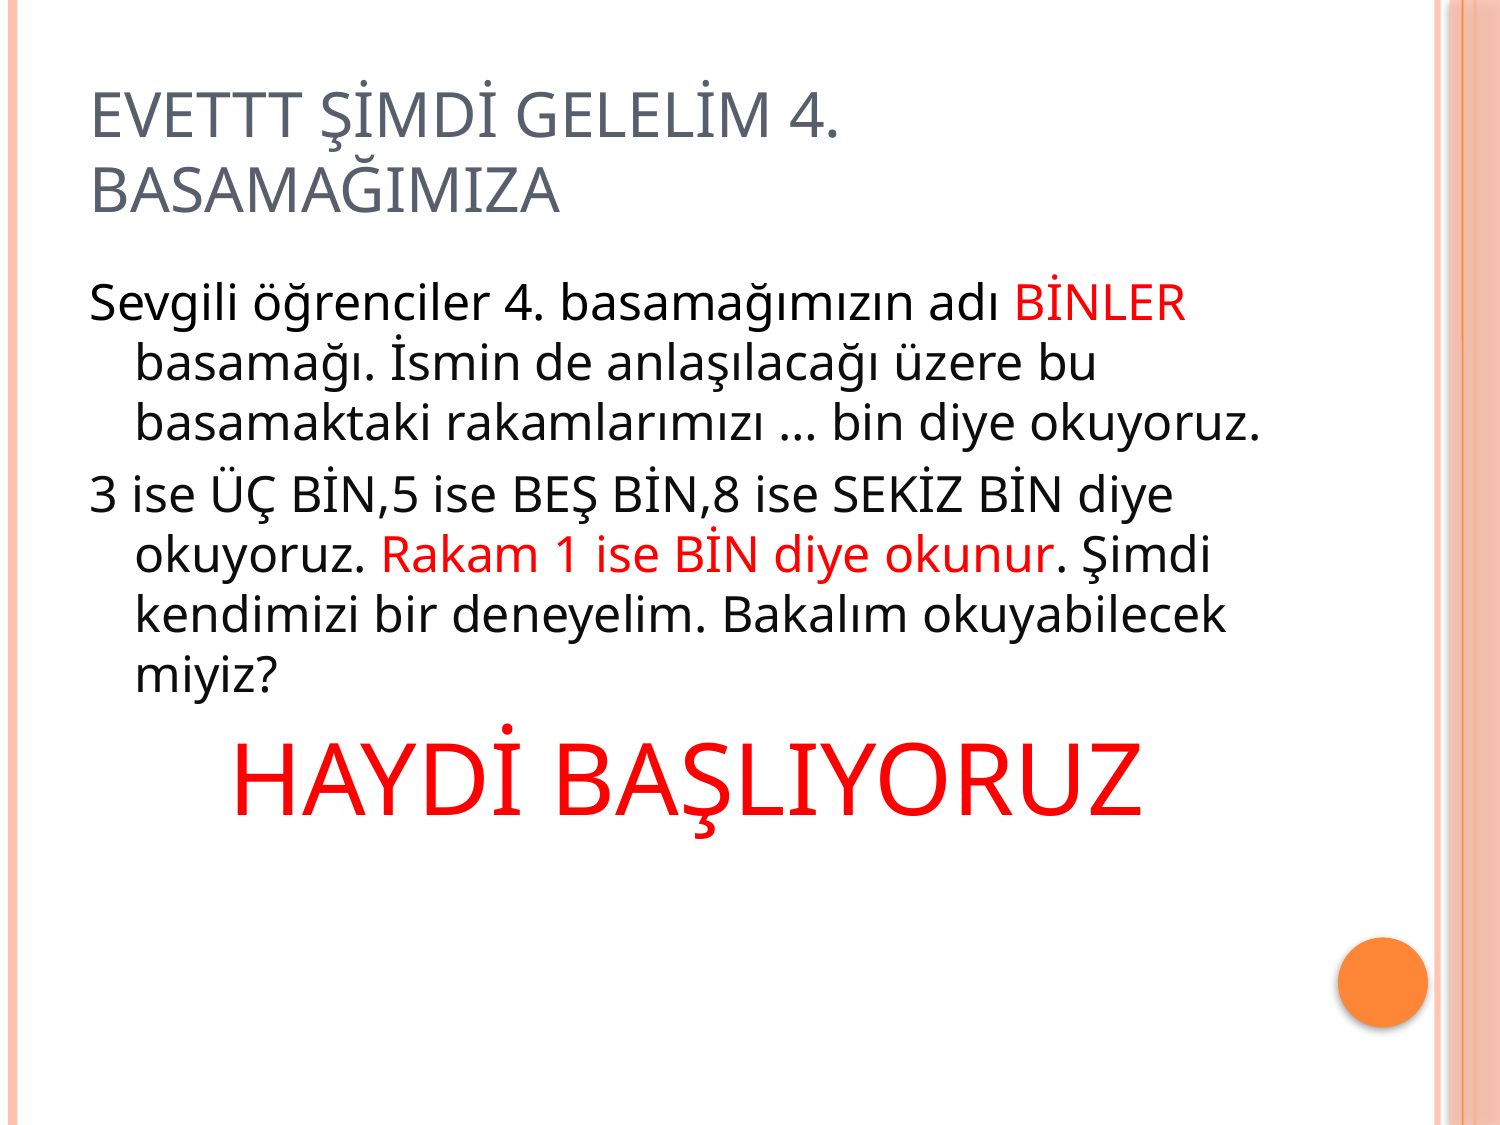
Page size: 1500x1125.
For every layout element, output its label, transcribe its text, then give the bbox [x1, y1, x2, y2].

title EVETTT ŞİMDİ GELELİM 4. BASAMAĞIMIZA [75, 45, 1300, 233]
list Sevgili öğrenciler 4. basamağımızın adı BİNLER basamağı. İsmin de anlaşılacağı üzere bu basamaktaki rakamlarımızı … bin diye okuyoruz. 3 ise ÜÇ BİN,5 ise BEŞ BİN,8 ise SEKİZ BİN diye okuyoruz. Rakam 1 ise BİN diye okunur. Şimdi kendimizi bir deneyelim. Bakalım okuyabilecek miyiz? HAYDİ BAŞLIYORUZ [75, 262, 1300, 1062]
